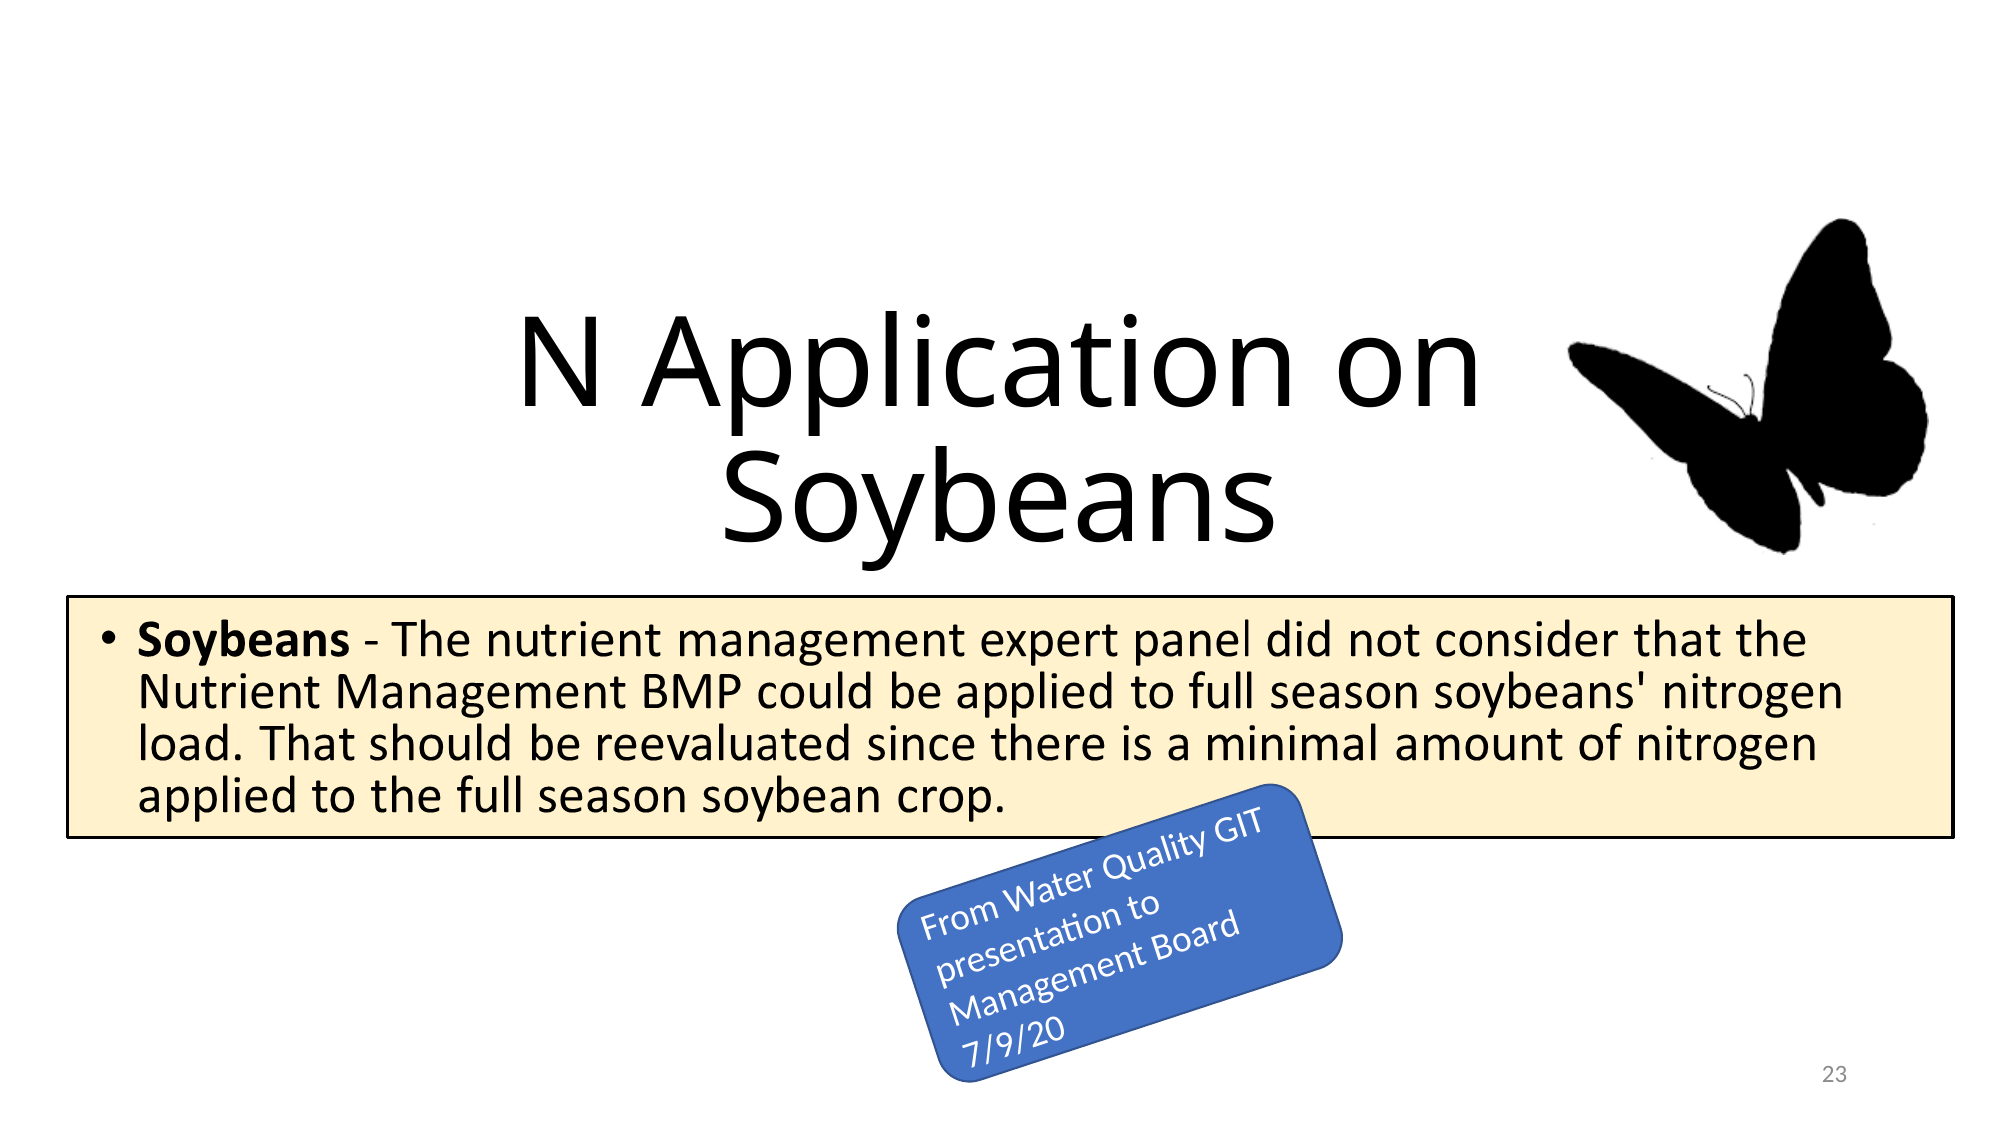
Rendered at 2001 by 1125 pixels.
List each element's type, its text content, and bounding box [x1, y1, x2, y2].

picture [1562, 218, 1929, 555]
title N Application on Soybeans [249, 184, 1750, 576]
text_box From Water Quality GIT presentation to Management Board 7/9/20 [896, 837, 1343, 1083]
picture [68, 598, 1952, 837]
slide_number 23 [1412, 1042, 1863, 1103]
